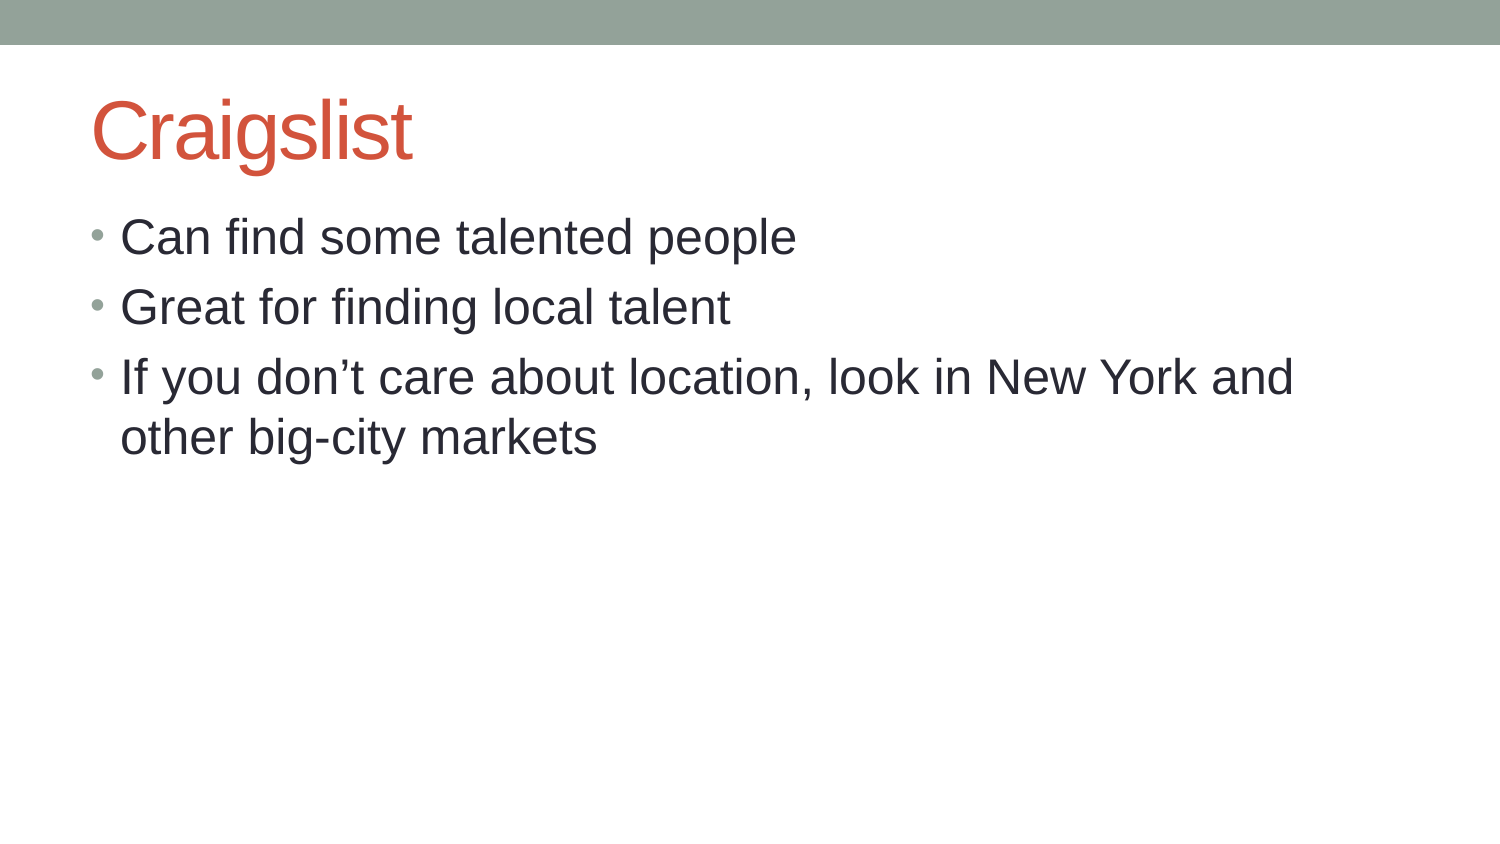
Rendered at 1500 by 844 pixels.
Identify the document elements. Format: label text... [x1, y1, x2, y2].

list Can find some talented people Great for finding local talent If you don’t care about location, look in New York and other big-city markets [75, 196, 1425, 797]
title Craigslist [75, 65, 1425, 188]
